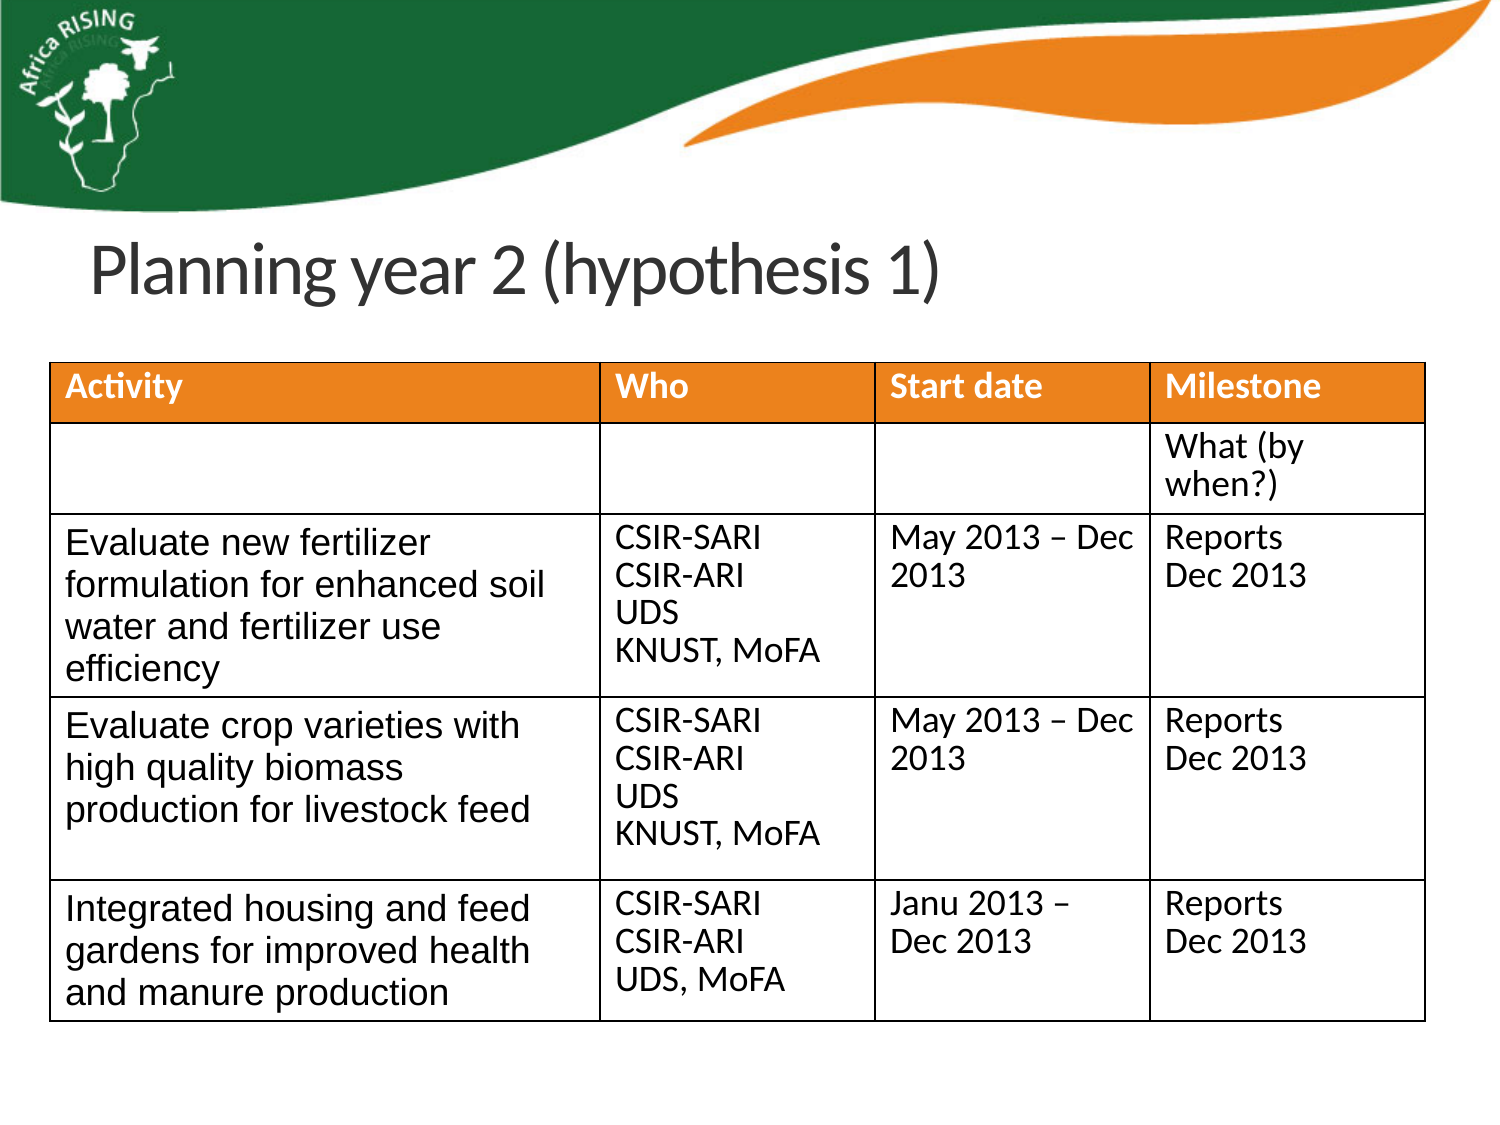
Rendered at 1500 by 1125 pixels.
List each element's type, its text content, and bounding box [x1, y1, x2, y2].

title Planning year 2 (hypothesis 1) [75, 212, 1325, 362]
table_header Start date [876, 363, 1149, 422]
table_cell [601, 424, 874, 513]
table_cell May 2013 – Dec 2013 [876, 698, 1149, 879]
table_header Activity [51, 363, 599, 422]
table_cell May 2013 – Dec 2013 [876, 515, 1149, 696]
table_cell Integrated housing and feed gardens for improved health and manure production [51, 881, 599, 1020]
table_cell What (by when?) [1151, 424, 1424, 513]
table_cell Evaluate crop varieties with high quality biomass production for livestock feed [51, 698, 599, 879]
table_cell Reports Dec 2013 [1151, 698, 1424, 879]
table_cell [51, 424, 599, 513]
table_cell Evaluate new fertilizer formulation for enhanced soil water and fertilizer use efficiency [51, 515, 599, 696]
table_header Milestone [1151, 363, 1424, 422]
table_cell [876, 424, 1149, 513]
picture [0, 0, 1500, 213]
table_cell CSIR-SARI CSIR-ARI UDS KNUST, MoFA [601, 515, 874, 696]
table_header Who [601, 363, 874, 422]
table_cell CSIR-SARI CSIR-ARI UDS, MoFA [601, 881, 874, 1020]
table_cell Janu 2013 – Dec 2013 [876, 881, 1149, 1020]
table_cell Reports Dec 2013 [1151, 881, 1424, 1020]
table_cell Reports Dec 2013 [1151, 515, 1424, 696]
table_cell CSIR-SARI CSIR-ARI UDS KNUST, MoFA [601, 698, 874, 879]
